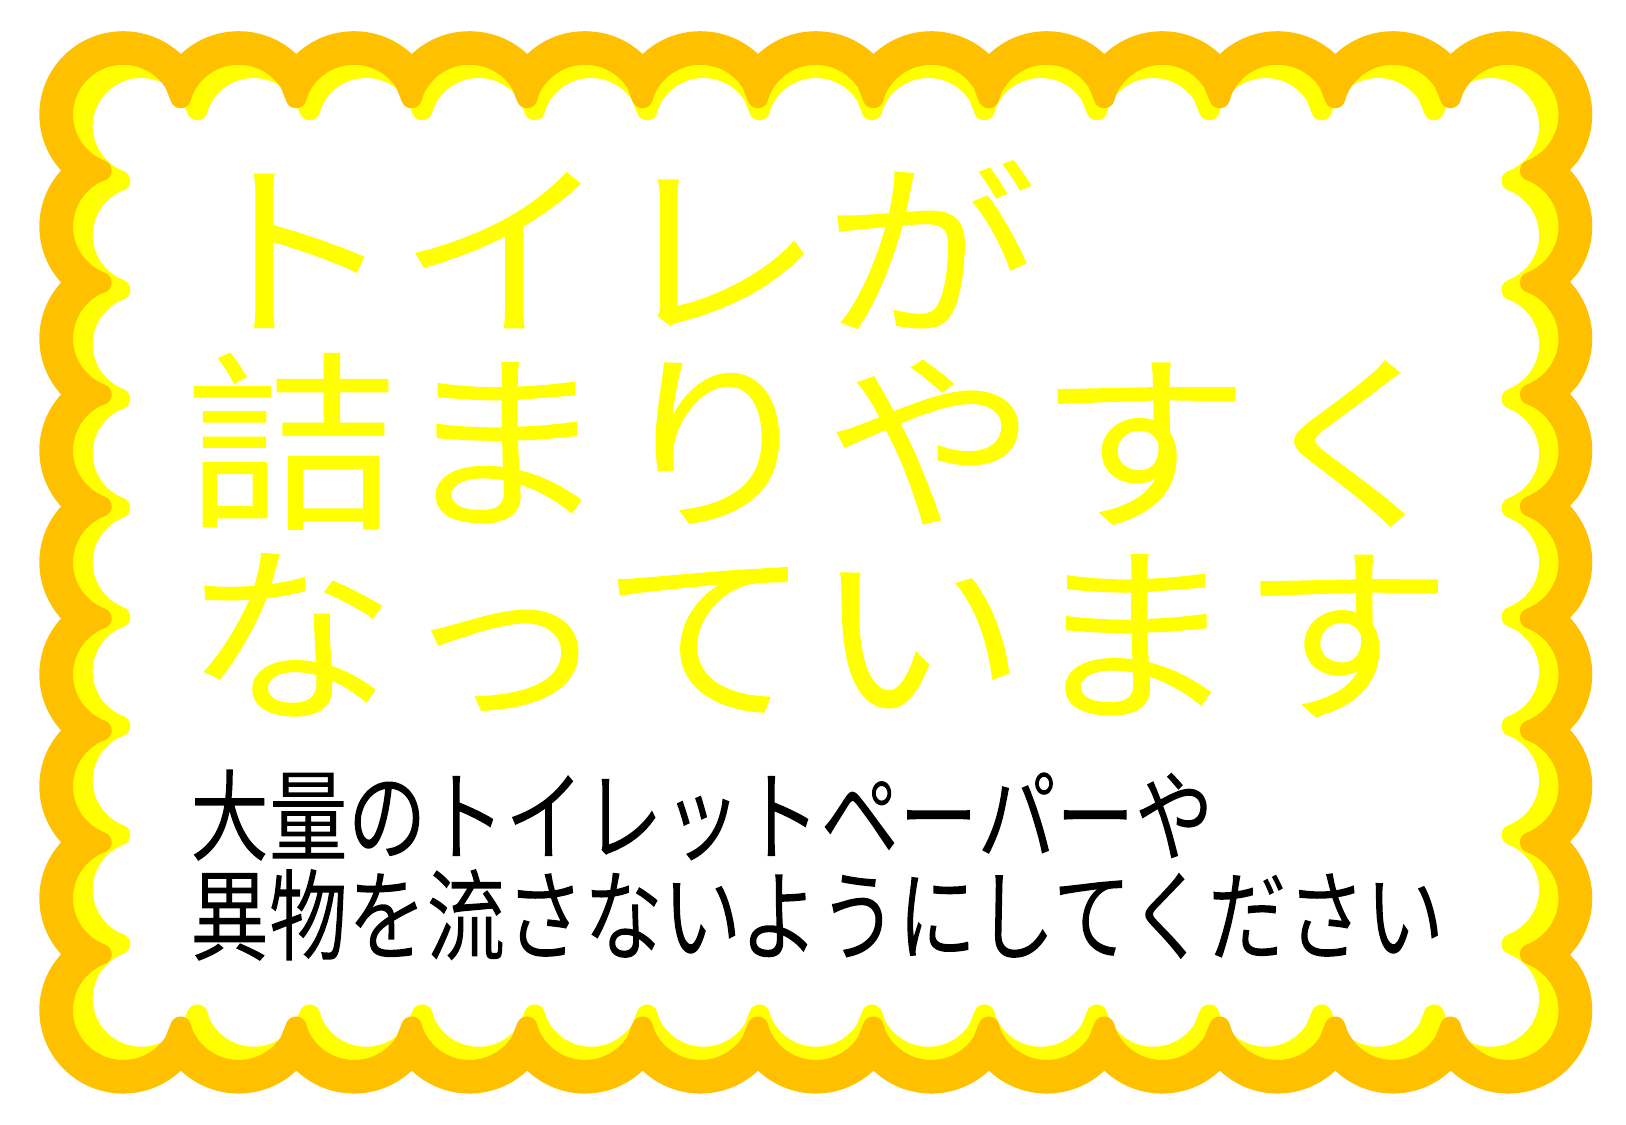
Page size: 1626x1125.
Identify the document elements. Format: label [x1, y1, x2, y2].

text_box [294, 0, 1337, 1125]
